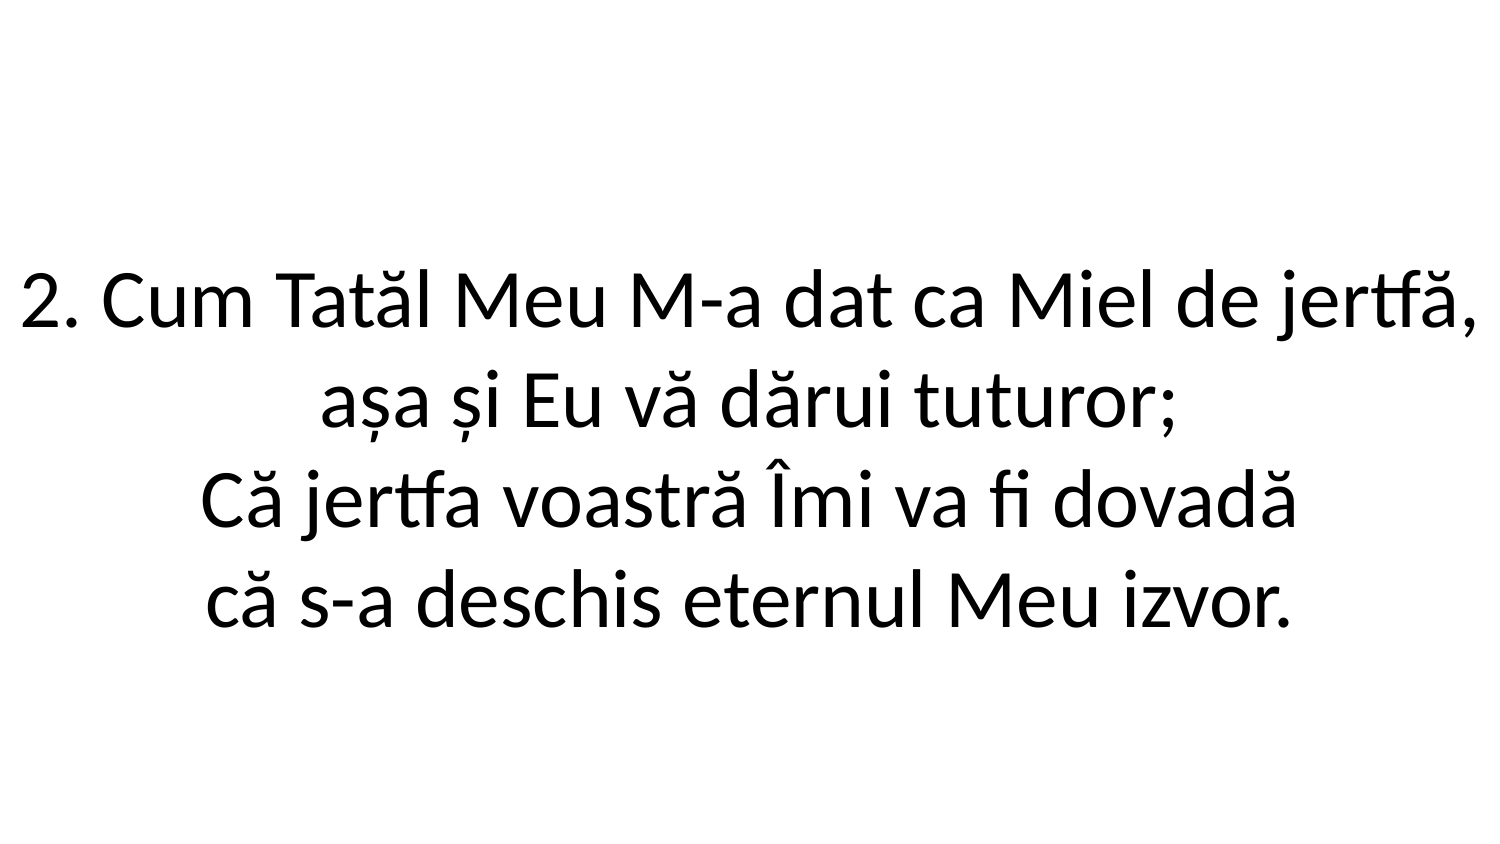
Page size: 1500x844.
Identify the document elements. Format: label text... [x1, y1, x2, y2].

text_box 2. Cum Tatăl Meu M-a dat ca Miel de jertfă, așa și Eu vă dărui tuturor; Că jertfa voastră Îmi va fi dovadă că s-a deschis eternul Meu izvor. [5, 192, 1495, 652]
